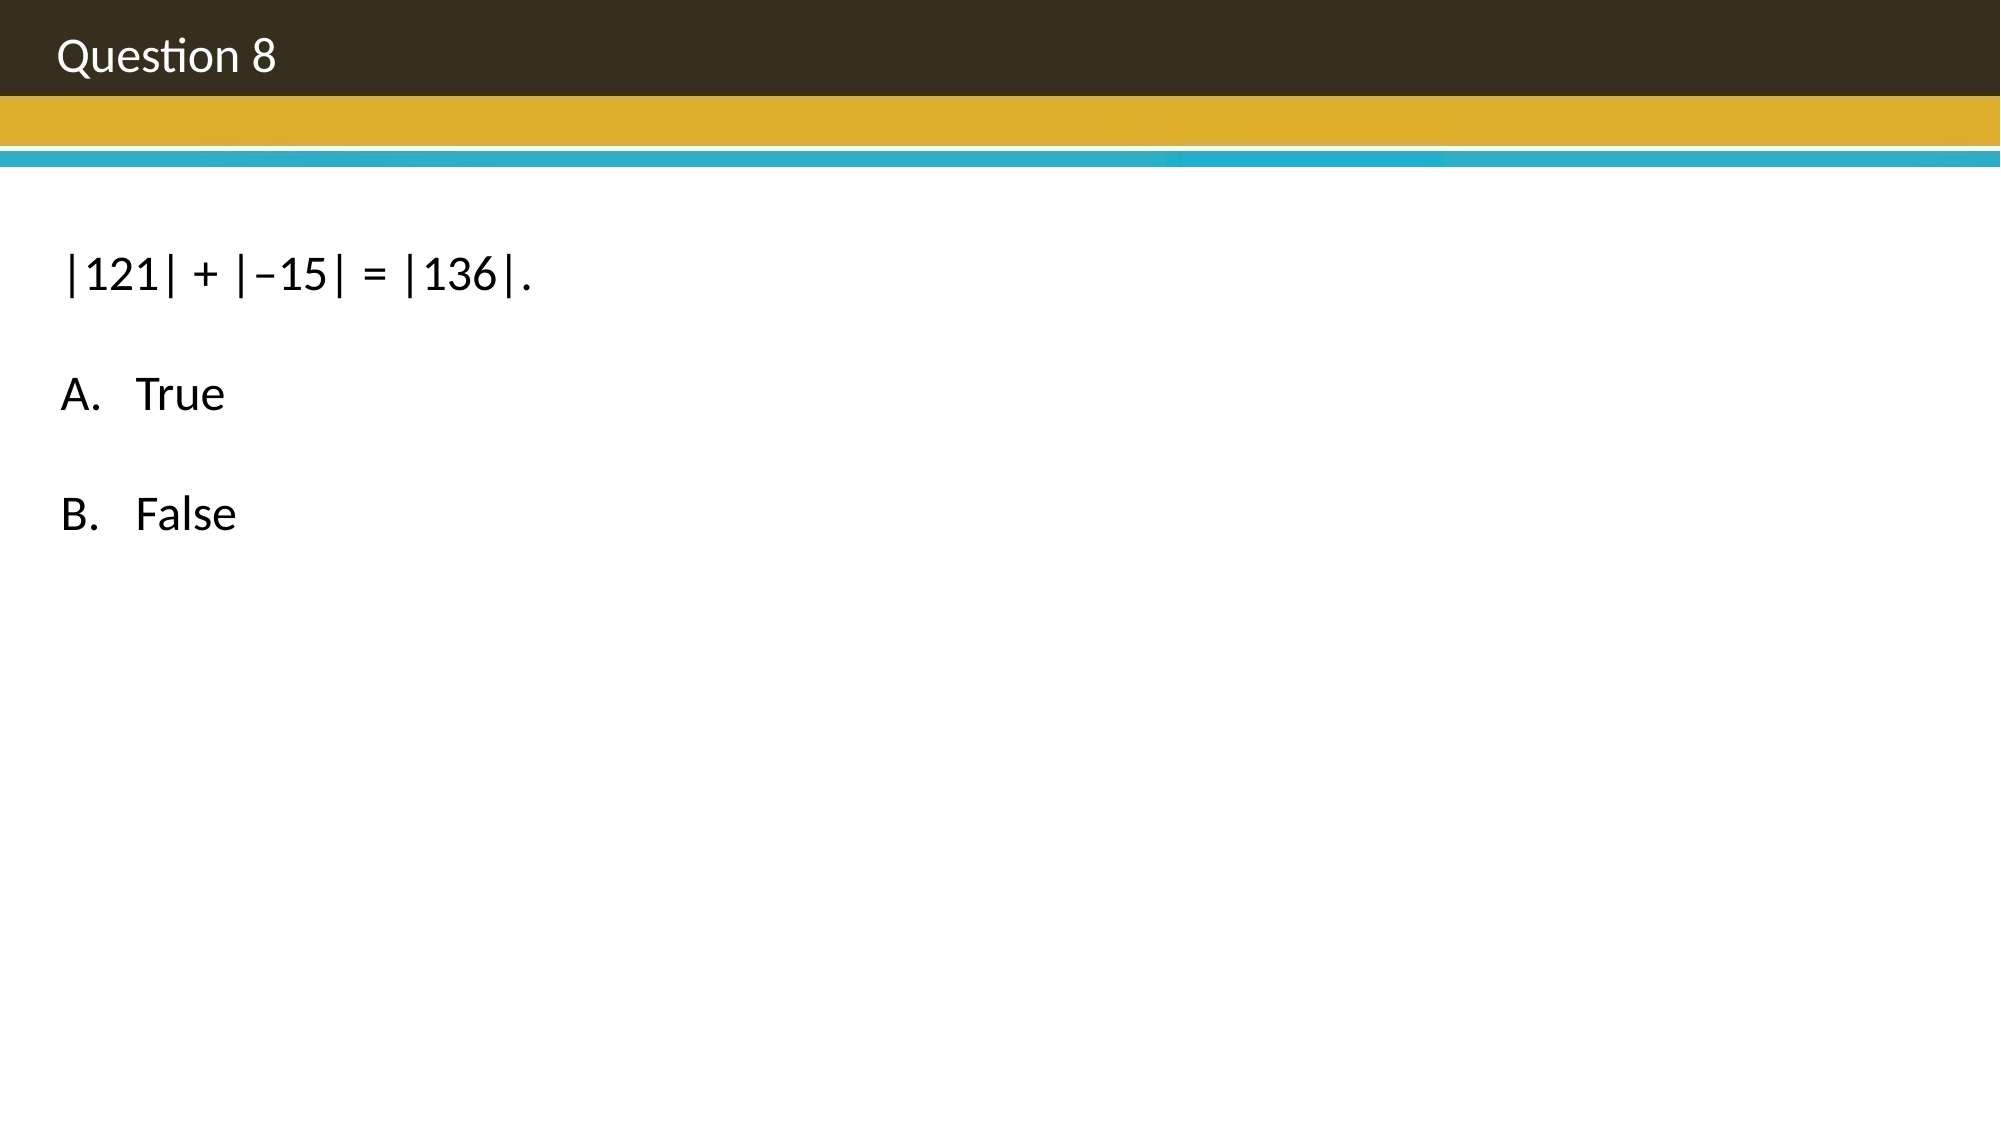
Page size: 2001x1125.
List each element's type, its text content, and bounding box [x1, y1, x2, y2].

picture [0, 0, 2000, 167]
text_box |121| + |–15| = |136|. True False [45, 233, 1832, 789]
text_box Question 8 [41, 14, 293, 90]
